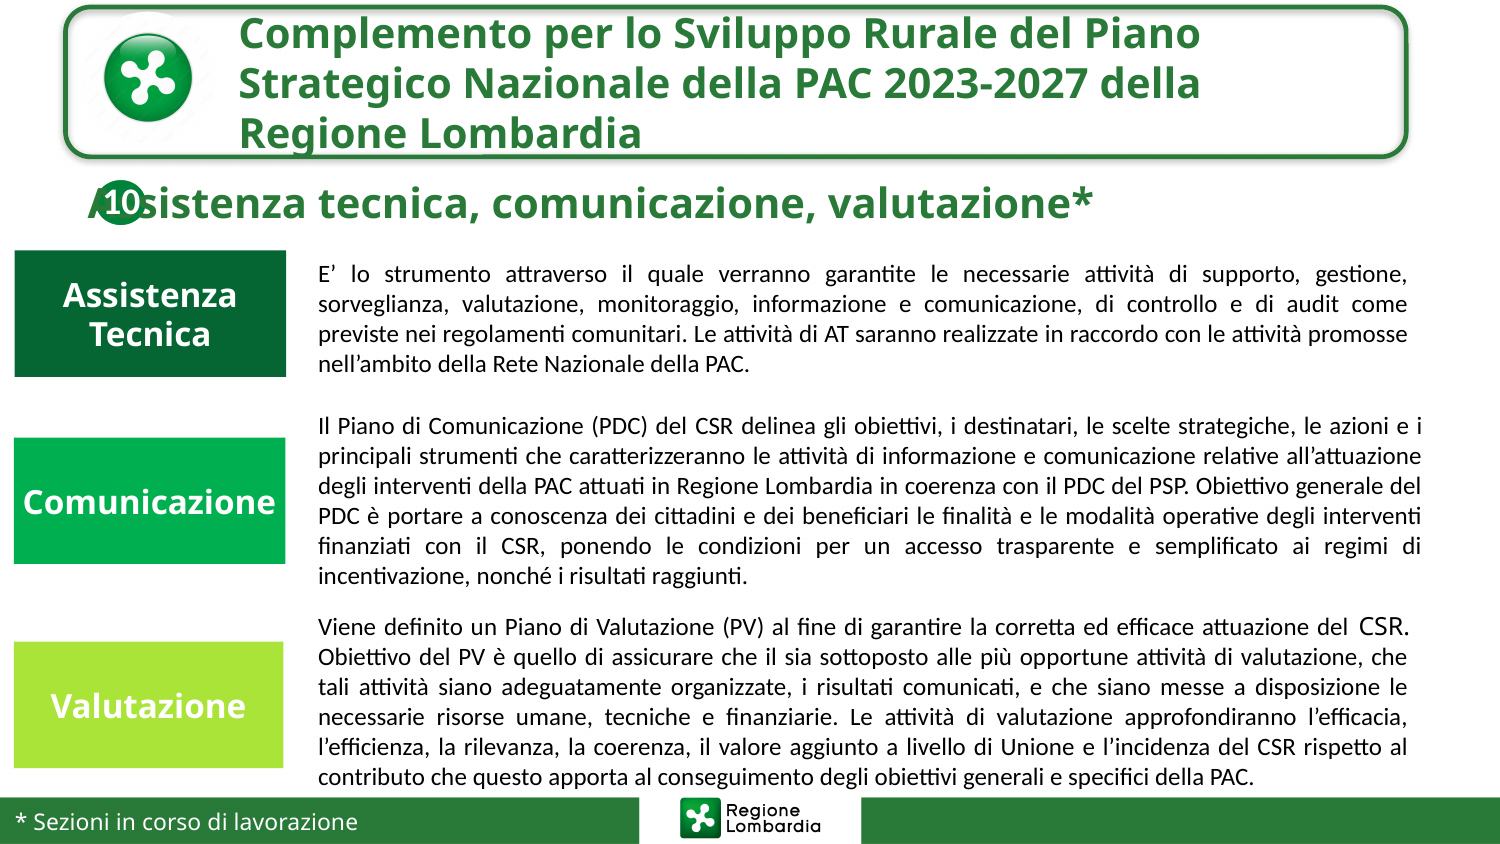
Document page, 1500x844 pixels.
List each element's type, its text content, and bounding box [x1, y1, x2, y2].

text_box * Sezioni in corso di lavorazione [0, 800, 1426, 843]
title Complemento per lo Sviluppo Rurale del Piano Strategico Nazionale della PAC 2023-2027 della Regione Lombardia [223, 44, 1310, 120]
text_box 9 [147, 234, 310, 293]
text_box [64, 6, 1407, 158]
text_box Comunicazione [13, 437, 286, 564]
text_box Assistenza Tecnica [14, 250, 287, 377]
text_box 10 [87, 169, 215, 230]
picture [0, 0, 1500, 844]
text_box Assistenza tecnica, comunicazione, valutazione* [39, 169, 1143, 234]
text_box Viene definito un Piano di Valutazione (PV) al fine di garantire la corretta ed efficace attuazione del CSR. Obiettivo del PV è quello di assicurare che il sia sottoposto alle più opportune attività di valutazione, che tali attività siano adeguatamente organizzate, i risultati comunicati, e che siano messe a disposizione le necessarie risorse umane, tecniche e finanziarie. Le attività di valutazione approfondiranno l’efficacia, l’efficienza, la rilevanza, la coerenza, il valore aggiunto a livello di Unione e l’incidenza del CSR rispetto al contributo che questo apporta al conseguimento degli obiettivi generali e specifici della PAC. [303, 603, 1425, 800]
text_box E’ lo strumento attraverso il quale verranno garantite le necessarie attività di supporto, gestione, sorveglianza, valutazione, monitoraggio, informazione e comunicazione, di controllo e di audit come previste nei regolamenti comunitari. Le attività di AT saranno realizzate in raccordo con le attività promosse nell’ambito della Rete Nazionale della PAC. [303, 250, 1425, 385]
text_box Il Piano di Comunicazione (PDC) del CSR delinea gli obiettivi, i destinatari, le scelte strategiche, le azioni e i principali strumenti che caratterizzeranno le attività di informazione e comunicazione relative all’attuazione degli interventi della PAC attuati in Regione Lombardia in coerenza con il PDC del PSP. Obiettivo generale del PDC è portare a conoscenza dei cittadini e dei beneficiari le finalità e le modalità operative degli interventi finanziati con il CSR, ponendo le condizioni per un accesso trasparente e semplificato ai regimi di incentivazione, nonché i risultati raggiunti. [303, 402, 1439, 724]
text_box Valutazione [13, 641, 284, 769]
